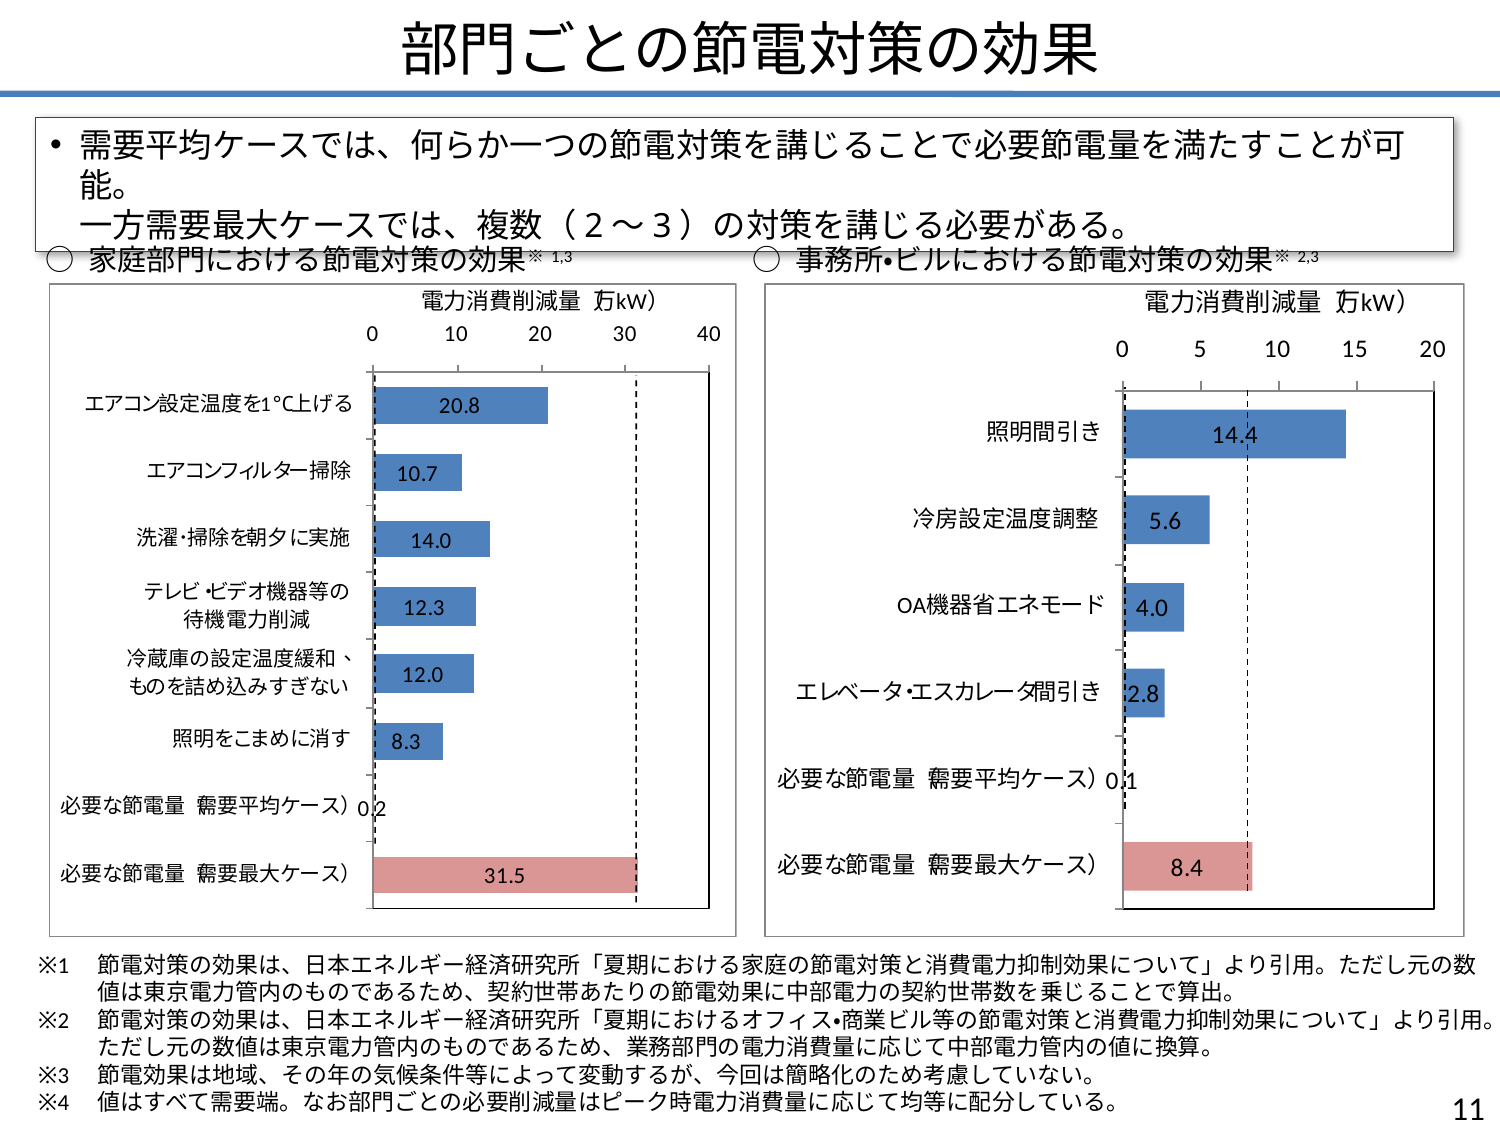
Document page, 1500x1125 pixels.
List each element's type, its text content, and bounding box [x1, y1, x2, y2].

picture [46, 280, 737, 938]
text_box 需要平均ケースでは、何らか一つの節電対策を講じることで必要節電量を満たすことが可能。 一方需要最大ケースでは、複数（2～3）の対策を講じる必要がある。 [35, 117, 1454, 234]
text_box ※1 節電対策の効果は、日本エネルギー経済研究所「夏期における家庭の節電対策と消費電力抑制効果について」より引用。ただし元の数値は東京電力管内のものであるため、契約世帯あたりの節電効果に中部電力の契約世帯数を乗じることで算出。 ※2 節電対策の効果は、日本エネルギー経済研究所「夏期におけるオフィス・商業ビル等の節電対策と消費電力抑制効果について」より引用。ただし元の数値は東京電力管内のものであるため、業務部門の電力消費量に応じて中部電力管内の値に換算。 ※3 節電効果は地域、その年の気候条件等によって変動するが、今回は簡略化のため考慮していない。 ※4 値はすべて需要端。なお部門ごとの必要削減量はピーク時電力消費量に応じて均等に配分している。 [23, 943, 1500, 1123]
title 部門ごとの節電対策の効果 [75, 0, 1425, 94]
picture [761, 280, 1465, 938]
text_box ○ 事務所・ビルにおける節電対策の効果※2,3 [738, 234, 1500, 284]
text_box ○ 家庭部門における節電対策の効果※1,3 [30, 234, 738, 284]
